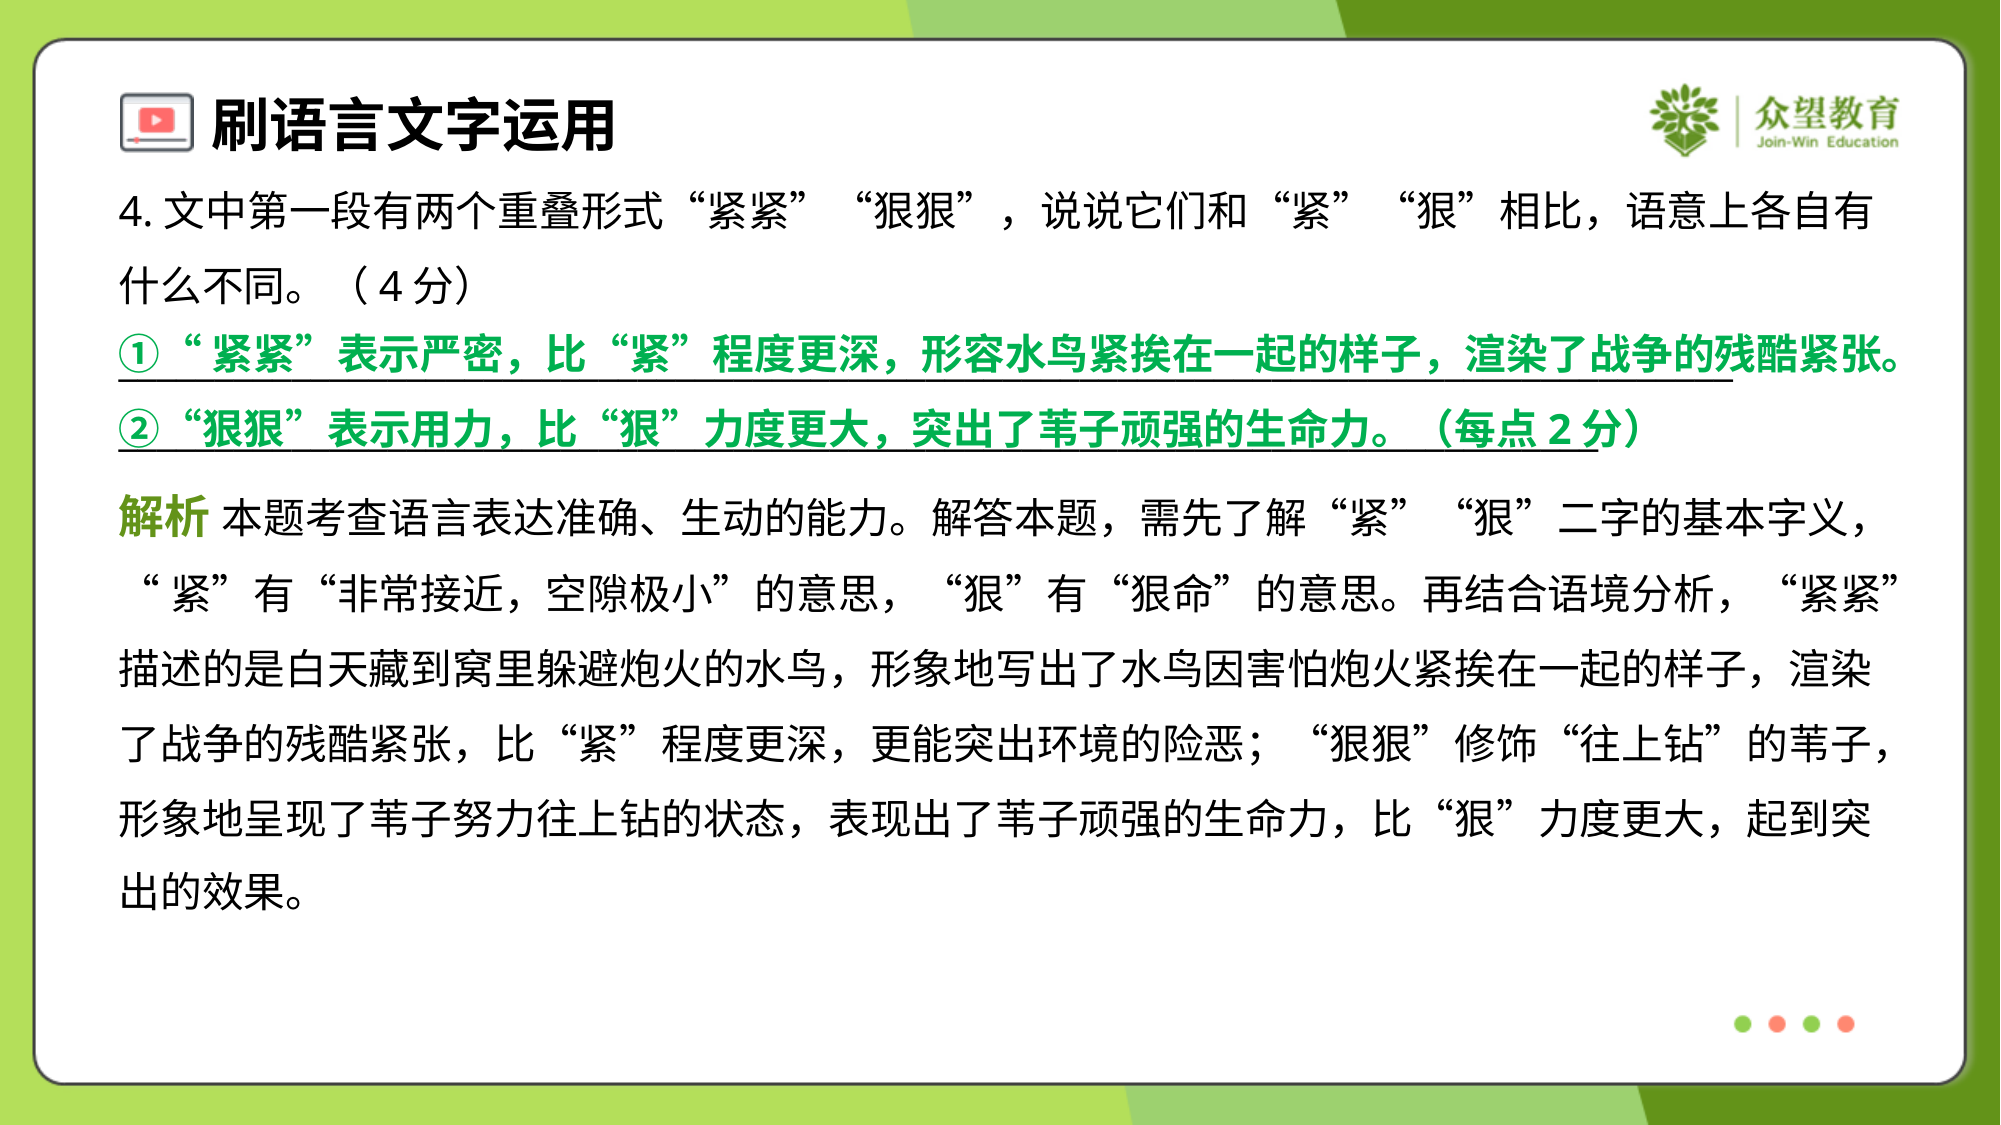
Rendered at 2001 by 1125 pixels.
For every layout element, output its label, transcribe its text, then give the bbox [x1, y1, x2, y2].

text_box 解析 本题考查语言表达准确、生动的能力。解答本题，需先了解“紧”“狠”二字的基本字义， “紧”有“非常接近，空隙极小”的意思，“狠”有“狠命”的意思。再结合语境分析，“紧紧” 描述的是白天藏到窝里躲避炮火的水鸟，形象地写出了水鸟因害怕炮火紧挨在一起的样子，渲染 了战争的残酷紧张，比“紧”程度更深，更能突出环境的险恶；“狠狠”修饰“往上钻”的苇子， 形象地呈现了苇子努力往上钻的状态，表现出了苇子顽强的生命力，比“狠”力度更大，起到突 出的效果。 [118, 465, 1883, 908]
text_box 4.文中第一段有两个重叠形式“紧紧”“狠狠”，说说它们和“紧”“狠”相比，语意上各自有 什么不同。（4分） ____________________________________________________________________________________ _____________________________________________________________________________ [118, 159, 1883, 303]
picture [0, 0, 2000, 1125]
text_box ①“紧紧”表示严密，比“紧”程度更深，形容水鸟紧挨在一起的样子，渲染了战争的残酷紧张。②“狠狠”表示用力，比“狠”力度更大，突出了苇子顽强的生命力。（每点2分） [118, 303, 1883, 446]
